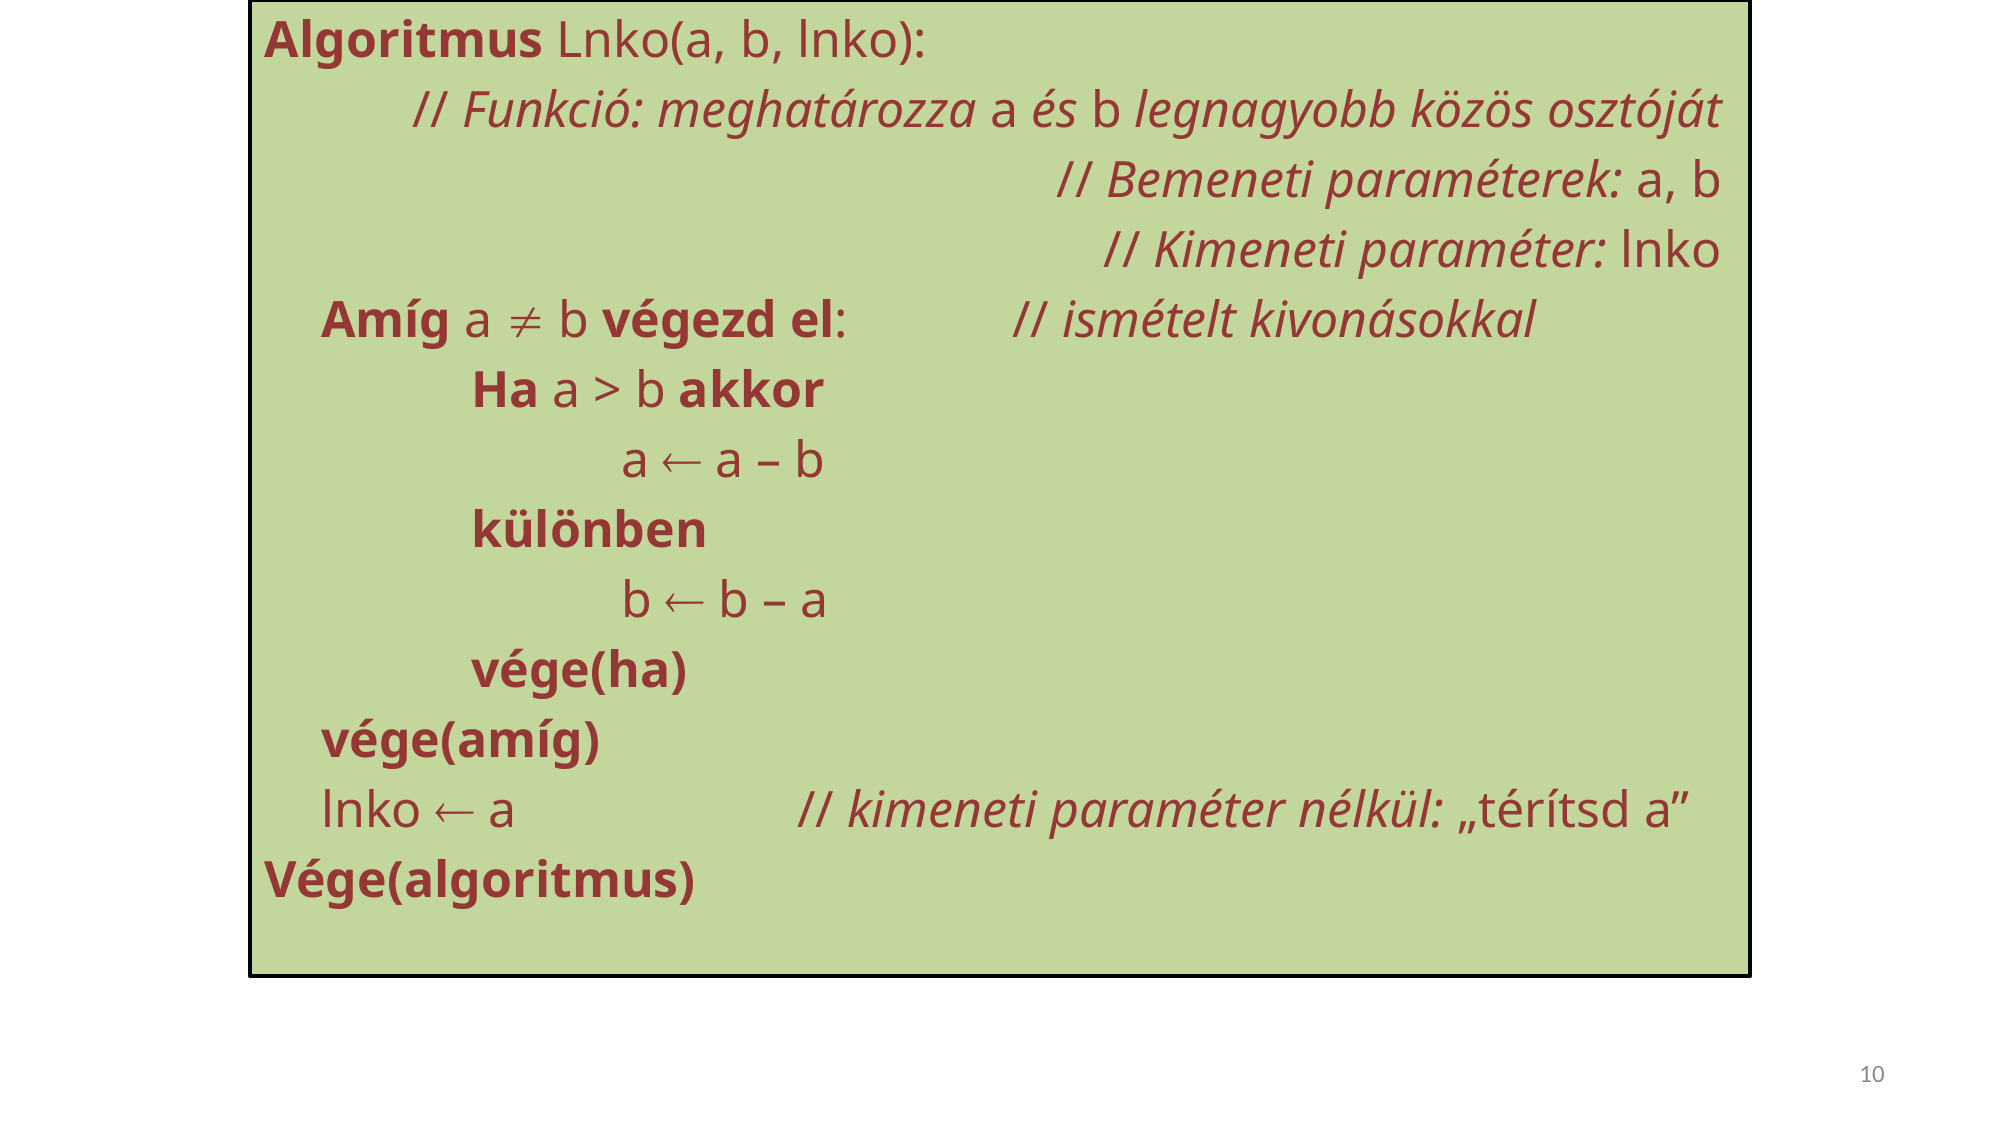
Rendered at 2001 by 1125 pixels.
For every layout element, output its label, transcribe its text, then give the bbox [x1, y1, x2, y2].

list Algoritmus Lnko(a, b, lnko): // Funkció: meghatározza a és b legnagyobb közös osztóját // Bemeneti paraméterek: a, b // Kimeneti paraméter: lnko Amíg a  b végezd el: // ismételt kivonásokkal Ha a > b akkor a  a – b különben b  b – a vége(ha) vége(amíg) lnko  a // kimeneti paraméter nélkül: „térítsd a” Vége(algoritmus) [249, 0, 1750, 976]
slide_number 10 [1433, 1042, 1900, 1103]
